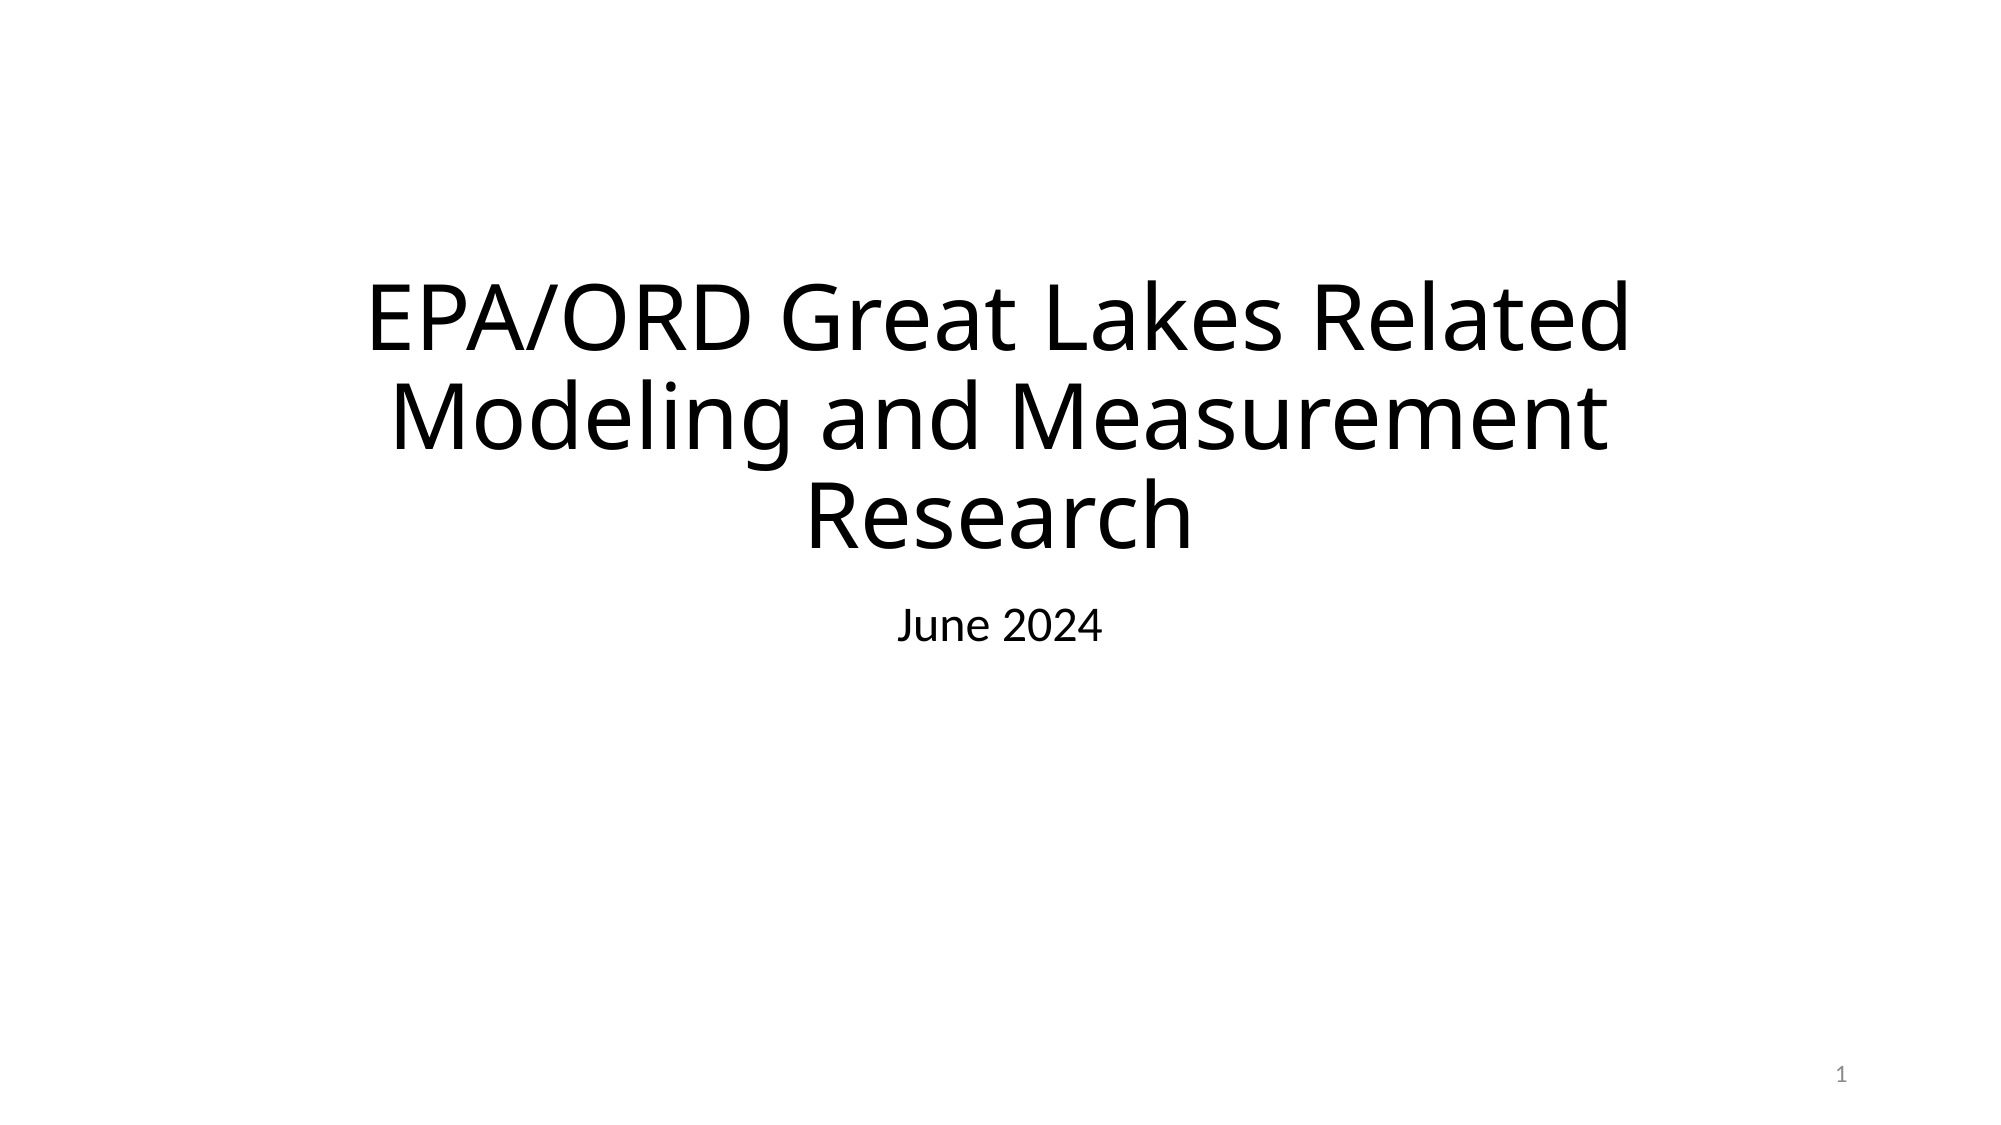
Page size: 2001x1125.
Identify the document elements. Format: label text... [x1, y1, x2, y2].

slide_number 1 [1412, 1042, 1863, 1103]
title EPA/ORD Great Lakes Related Modeling and Measurement Research [249, 184, 1750, 576]
subtitle June 2024 [249, 590, 1750, 863]
